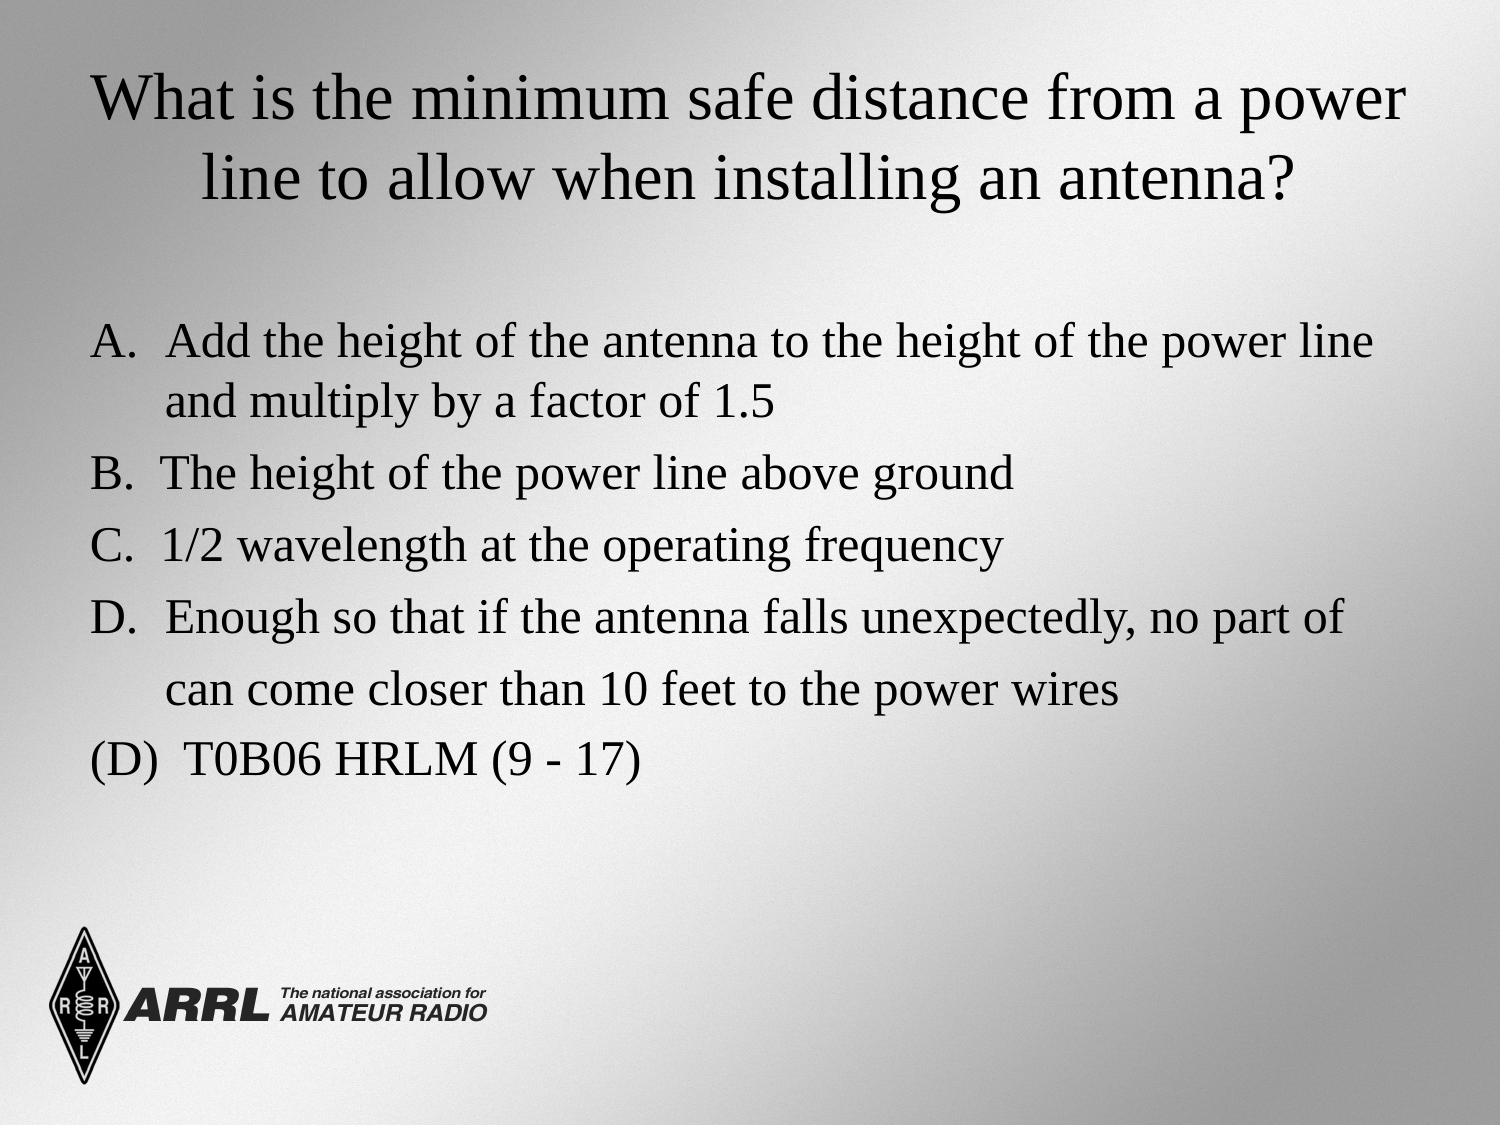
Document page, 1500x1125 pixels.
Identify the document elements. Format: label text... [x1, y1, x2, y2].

picture [0, 0, 1500, 1125]
title What is the minimum safe distance from a power line to allow when installing an antenna? [75, 45, 1425, 233]
list Add the height of the antenna to the height of the power line and multiply by a factor of 1.5 B. The height of the power line above ground C. 1/2 wavelength at the operating frequency Enough so that if the antenna falls unexpectedly, no part of can come closer than 10 feet to the power wires (D) T0B06 HRLM (9 - 17) [75, 299, 1425, 1005]
